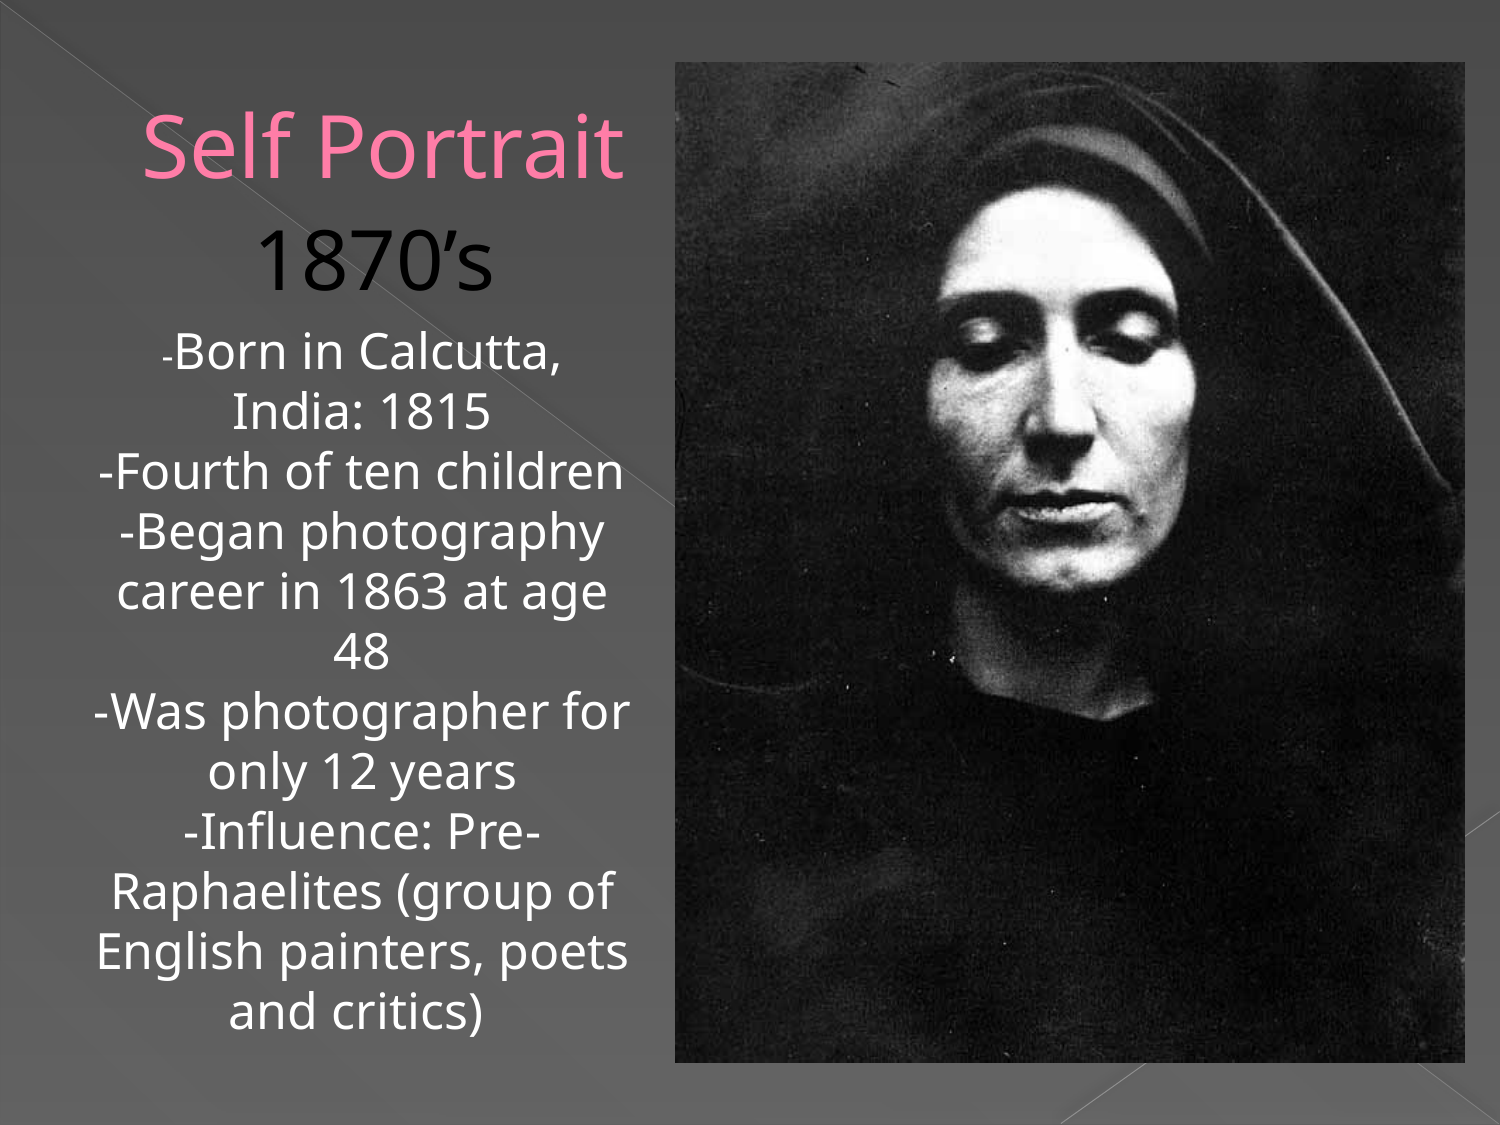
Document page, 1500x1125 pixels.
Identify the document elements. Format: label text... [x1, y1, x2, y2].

text_box -Born in Calcutta, India: 1815 -Fourth of ten children -Began photography career in 1863 at age 48 -Was photographer for only 12 years -Influence: Pre-Raphaelites (group of English painters, poets and critics) [75, 312, 650, 1093]
title Self Portrait [0, 24, 813, 263]
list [674, 62, 1466, 1063]
text_box 1870’s [187, 200, 563, 315]
